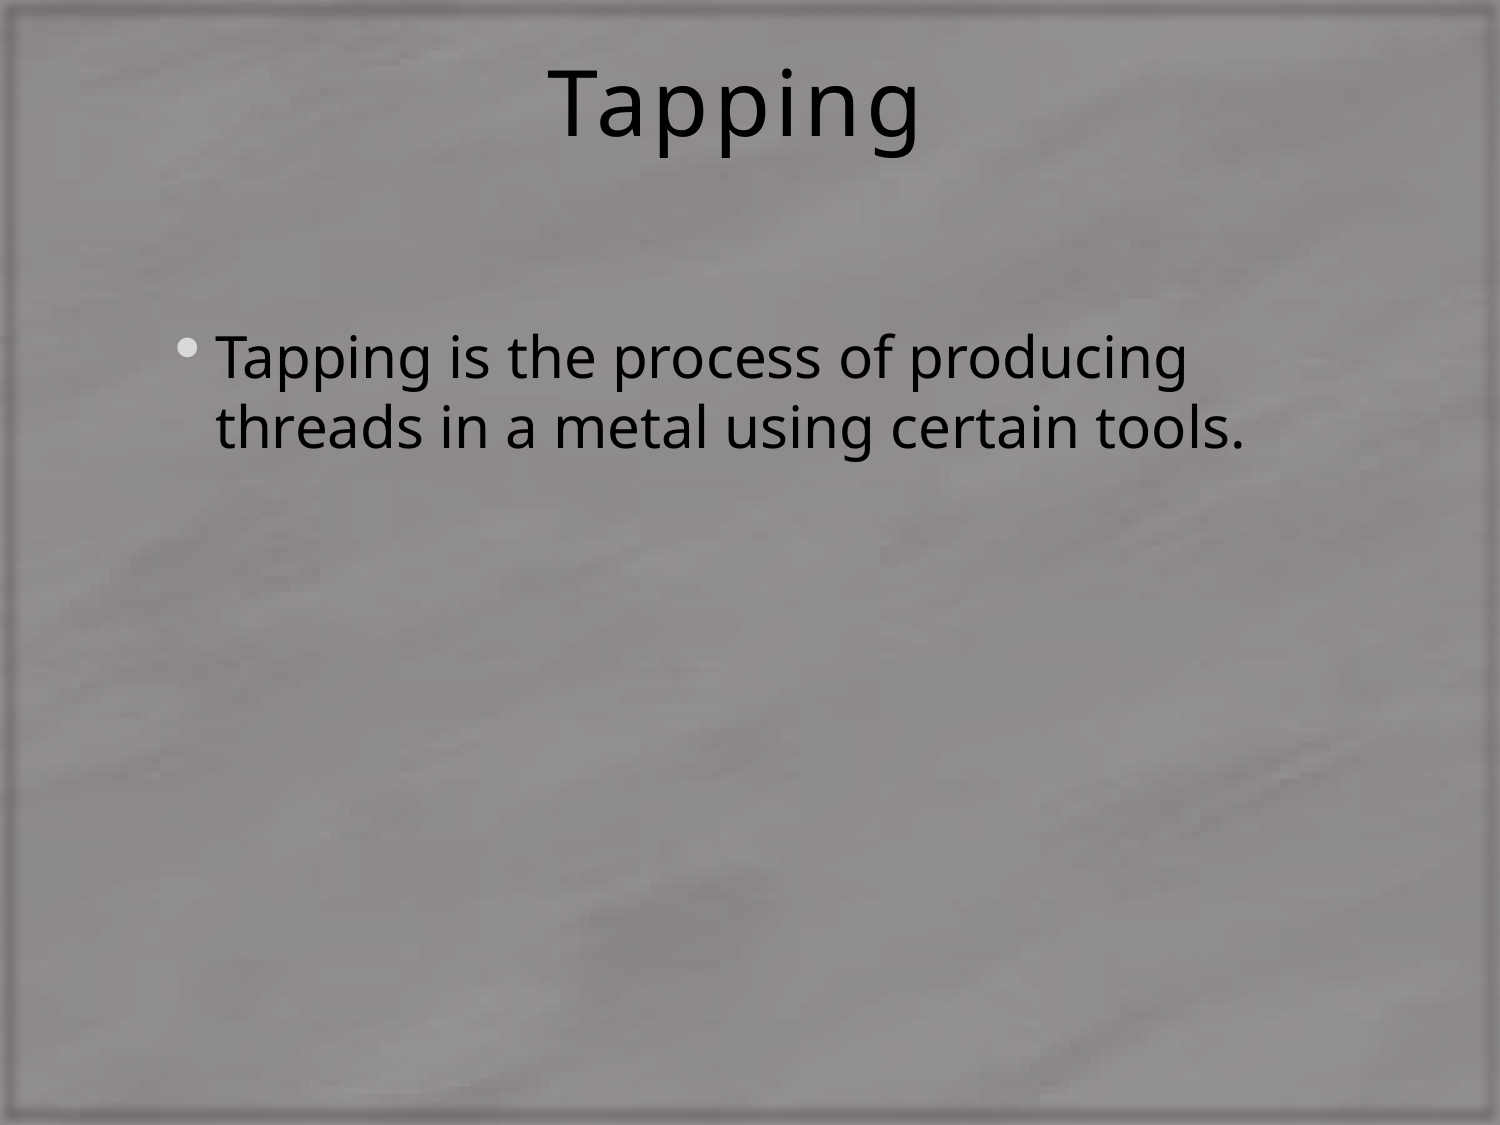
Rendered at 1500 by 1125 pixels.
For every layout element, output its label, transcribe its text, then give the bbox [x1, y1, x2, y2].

list Tapping is the process of producing threads in a metal using certain tools. [162, 312, 1363, 963]
title Tapping [52, 37, 1448, 225]
